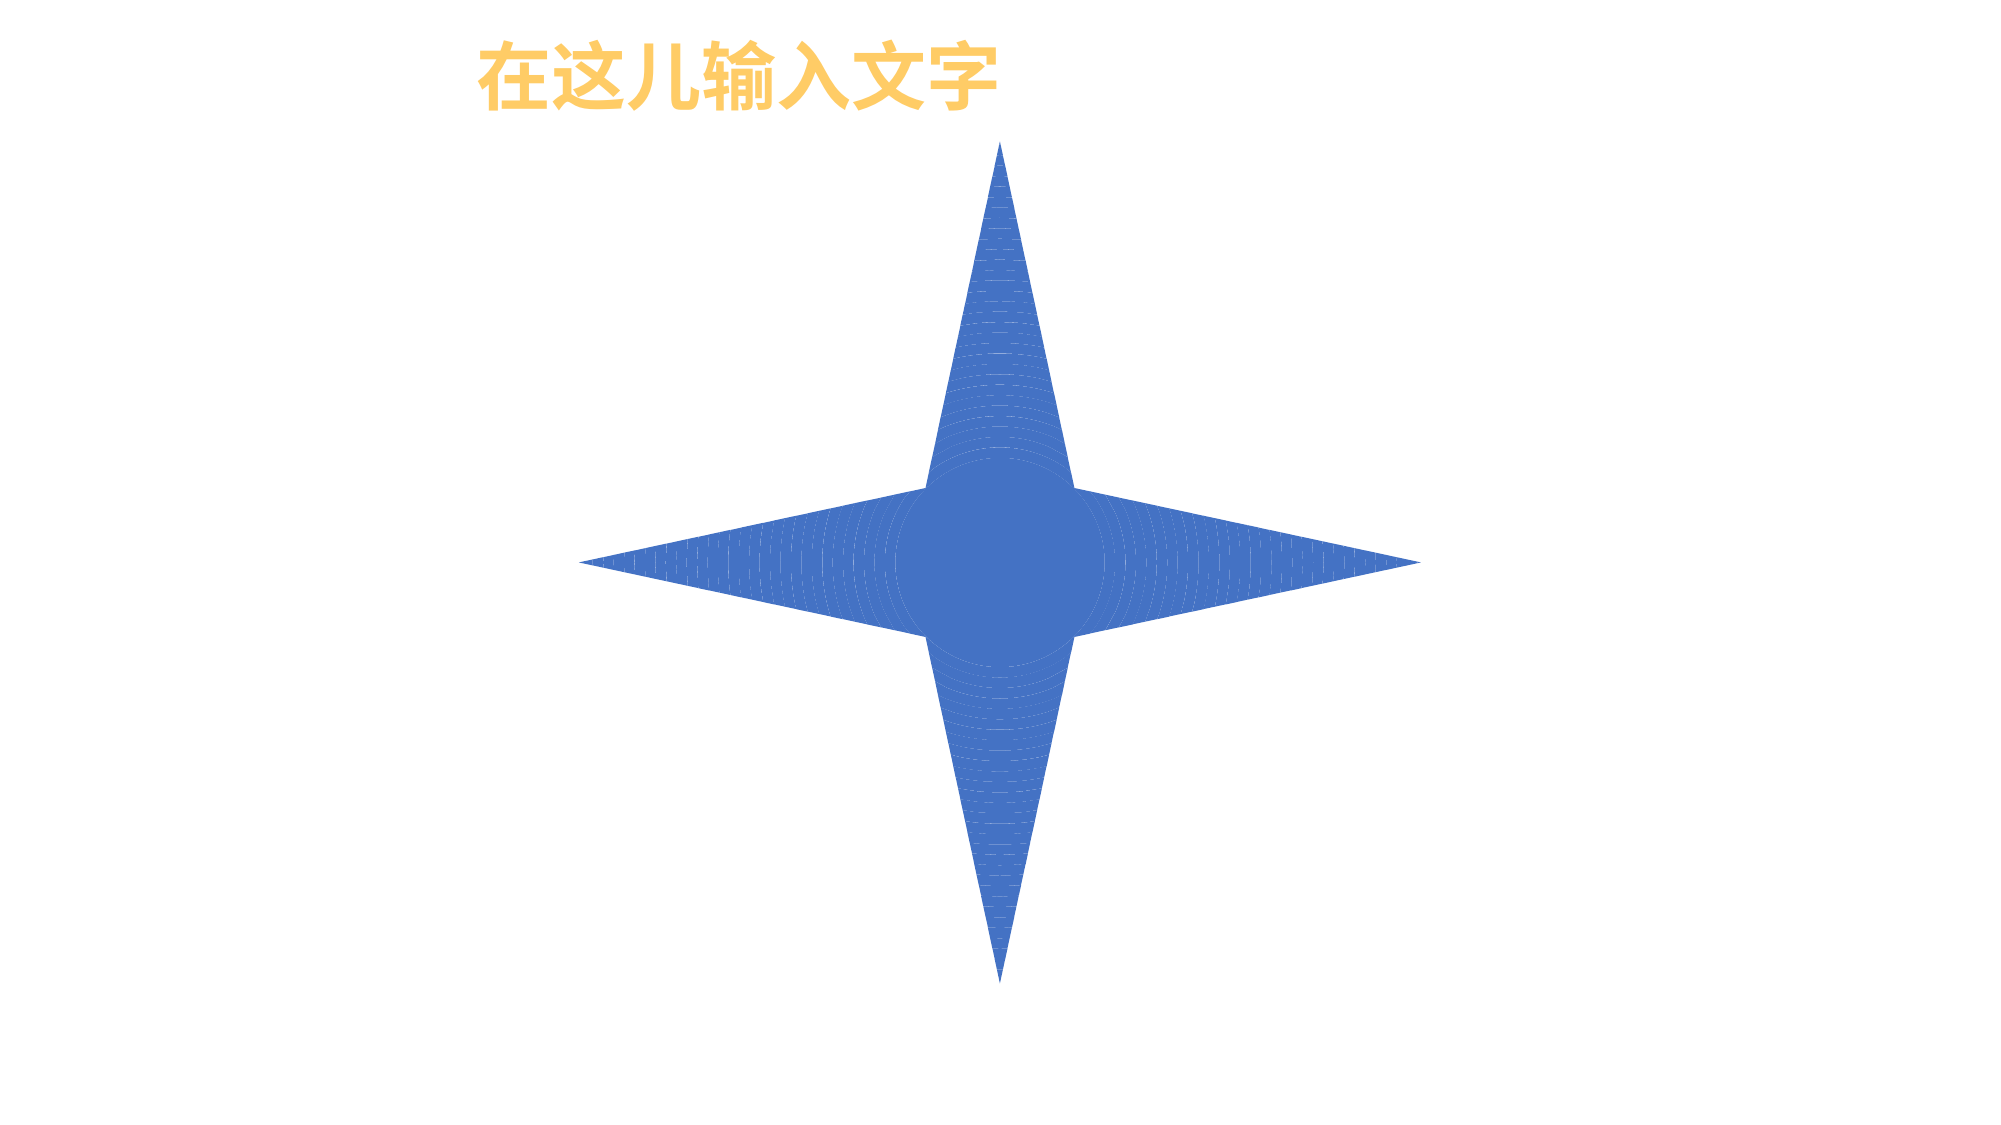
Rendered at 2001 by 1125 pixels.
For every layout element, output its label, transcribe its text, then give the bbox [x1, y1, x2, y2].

text_box [897, 459, 1103, 666]
text_box [939, 397, 1061, 419]
text_box [699, 533, 710, 592]
text_box 在这儿输入文字 [461, 22, 1017, 127]
text_box [970, 852, 1030, 864]
text_box [963, 292, 1037, 306]
text_box [968, 841, 1032, 853]
text_box [1374, 551, 1385, 574]
text_box [1190, 512, 1207, 613]
text_box [730, 526, 743, 599]
text_box [1155, 504, 1176, 621]
text_box [972, 862, 1027, 874]
text_box [1310, 537, 1322, 588]
text_box [615, 551, 626, 574]
text_box [936, 407, 1064, 432]
text_box [956, 324, 1044, 338]
text_box [886, 449, 1113, 676]
text_box [1202, 514, 1218, 611]
text_box [667, 540, 679, 585]
text_box [709, 530, 721, 594]
text_box [782, 514, 798, 611]
text_box [988, 936, 1012, 948]
text_box [657, 542, 668, 583]
text_box [949, 753, 1051, 770]
text_box [866, 493, 897, 632]
text_box [1213, 516, 1228, 608]
text_box [972, 251, 1027, 262]
text_box [995, 146, 1005, 157]
text_box [845, 498, 870, 626]
text_box [772, 516, 786, 608]
text_box [1289, 533, 1301, 592]
text_box [636, 546, 647, 579]
text_box [1116, 496, 1145, 629]
text_box [984, 198, 1016, 210]
text_box [979, 894, 1021, 906]
text_box [1167, 506, 1187, 618]
text_box [984, 915, 1016, 926]
text_box [584, 558, 594, 567]
text_box [941, 386, 1059, 407]
text_box [604, 553, 616, 572]
text_box [933, 679, 1067, 707]
text_box [1384, 553, 1396, 572]
text_box [947, 741, 1053, 760]
text_box [949, 355, 1051, 372]
text_box [1087, 489, 1124, 636]
text_box [933, 418, 1067, 446]
text_box [930, 665, 1070, 697]
text_box [975, 873, 1025, 885]
text_box [936, 693, 1064, 718]
text_box [993, 957, 1007, 968]
text_box [1235, 521, 1249, 604]
text_box [944, 376, 1056, 395]
text_box [1279, 530, 1291, 594]
text_box [1246, 523, 1260, 601]
text_box [1179, 509, 1197, 616]
text_box [1143, 501, 1166, 624]
text_box [951, 764, 1048, 780]
text_box [963, 819, 1037, 832]
text_box [954, 776, 1046, 791]
text_box [939, 705, 1061, 728]
text_box [1257, 526, 1270, 599]
text_box [930, 428, 1070, 460]
text_box [941, 718, 1059, 739]
text_box [855, 496, 884, 629]
text_box [1321, 540, 1333, 585]
text_box [986, 188, 1014, 199]
text_box [979, 219, 1021, 231]
text_box [803, 509, 821, 616]
text_box [981, 209, 1018, 220]
text_box [975, 240, 1025, 252]
text_box [688, 535, 700, 590]
text_box [970, 261, 1030, 273]
text_box [813, 506, 833, 618]
text_box [981, 905, 1018, 916]
text_box [1332, 542, 1343, 583]
text_box [961, 808, 1039, 822]
text_box [958, 313, 1041, 327]
text_box [792, 512, 810, 613]
text_box [678, 537, 689, 588]
text_box [1342, 544, 1354, 581]
text_box [968, 272, 1032, 284]
text_box [740, 523, 754, 601]
text_box [625, 549, 637, 576]
text_box [951, 344, 1048, 361]
text_box [646, 544, 658, 581]
text_box [927, 649, 1073, 686]
text_box [876, 489, 913, 636]
text_box [1268, 528, 1280, 597]
text_box [977, 884, 1023, 895]
text_box [594, 555, 605, 569]
text_box [1300, 535, 1312, 590]
text_box [1130, 498, 1155, 626]
text_box [719, 528, 732, 597]
text_box [958, 797, 1041, 812]
text_box [834, 501, 857, 624]
text_box [961, 303, 1039, 316]
text_box [965, 830, 1034, 843]
text_box [751, 521, 765, 604]
text_box [947, 365, 1053, 384]
text_box [761, 519, 776, 606]
text_box [977, 230, 1023, 241]
text_box [993, 157, 1007, 167]
text_box [995, 968, 1005, 979]
text_box [954, 334, 1046, 349]
text_box [1224, 519, 1239, 606]
text_box [991, 167, 1009, 178]
text_box [1395, 555, 1406, 569]
text_box [986, 926, 1014, 937]
text_box [1363, 549, 1374, 576]
text_box [988, 177, 1012, 189]
text_box [824, 504, 845, 621]
text_box [927, 438, 1073, 476]
text_box [1353, 546, 1364, 579]
text_box [965, 282, 1034, 295]
text_box [991, 947, 1009, 958]
text_box [1405, 558, 1416, 567]
text_box [944, 730, 1056, 749]
text_box [956, 787, 1044, 801]
text_box [1103, 493, 1134, 632]
